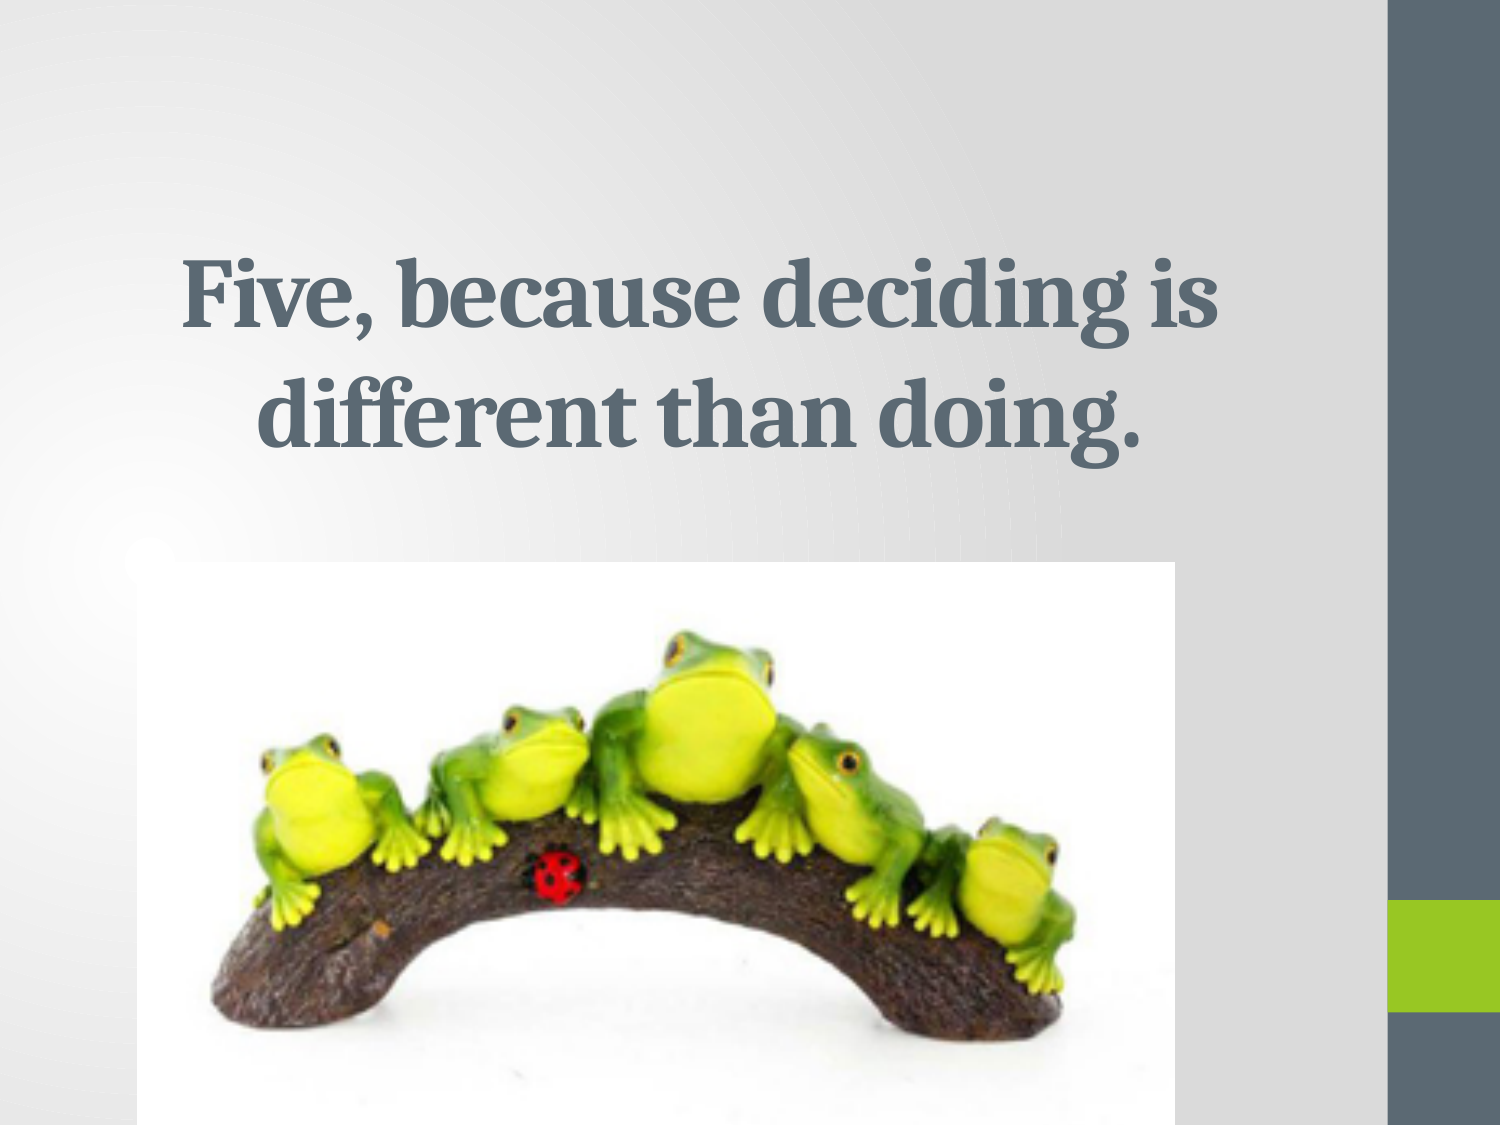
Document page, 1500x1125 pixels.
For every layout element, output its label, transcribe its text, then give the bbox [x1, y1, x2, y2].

picture [136, 561, 1176, 1125]
title Five, because deciding is different than doing. [75, 45, 1325, 650]
